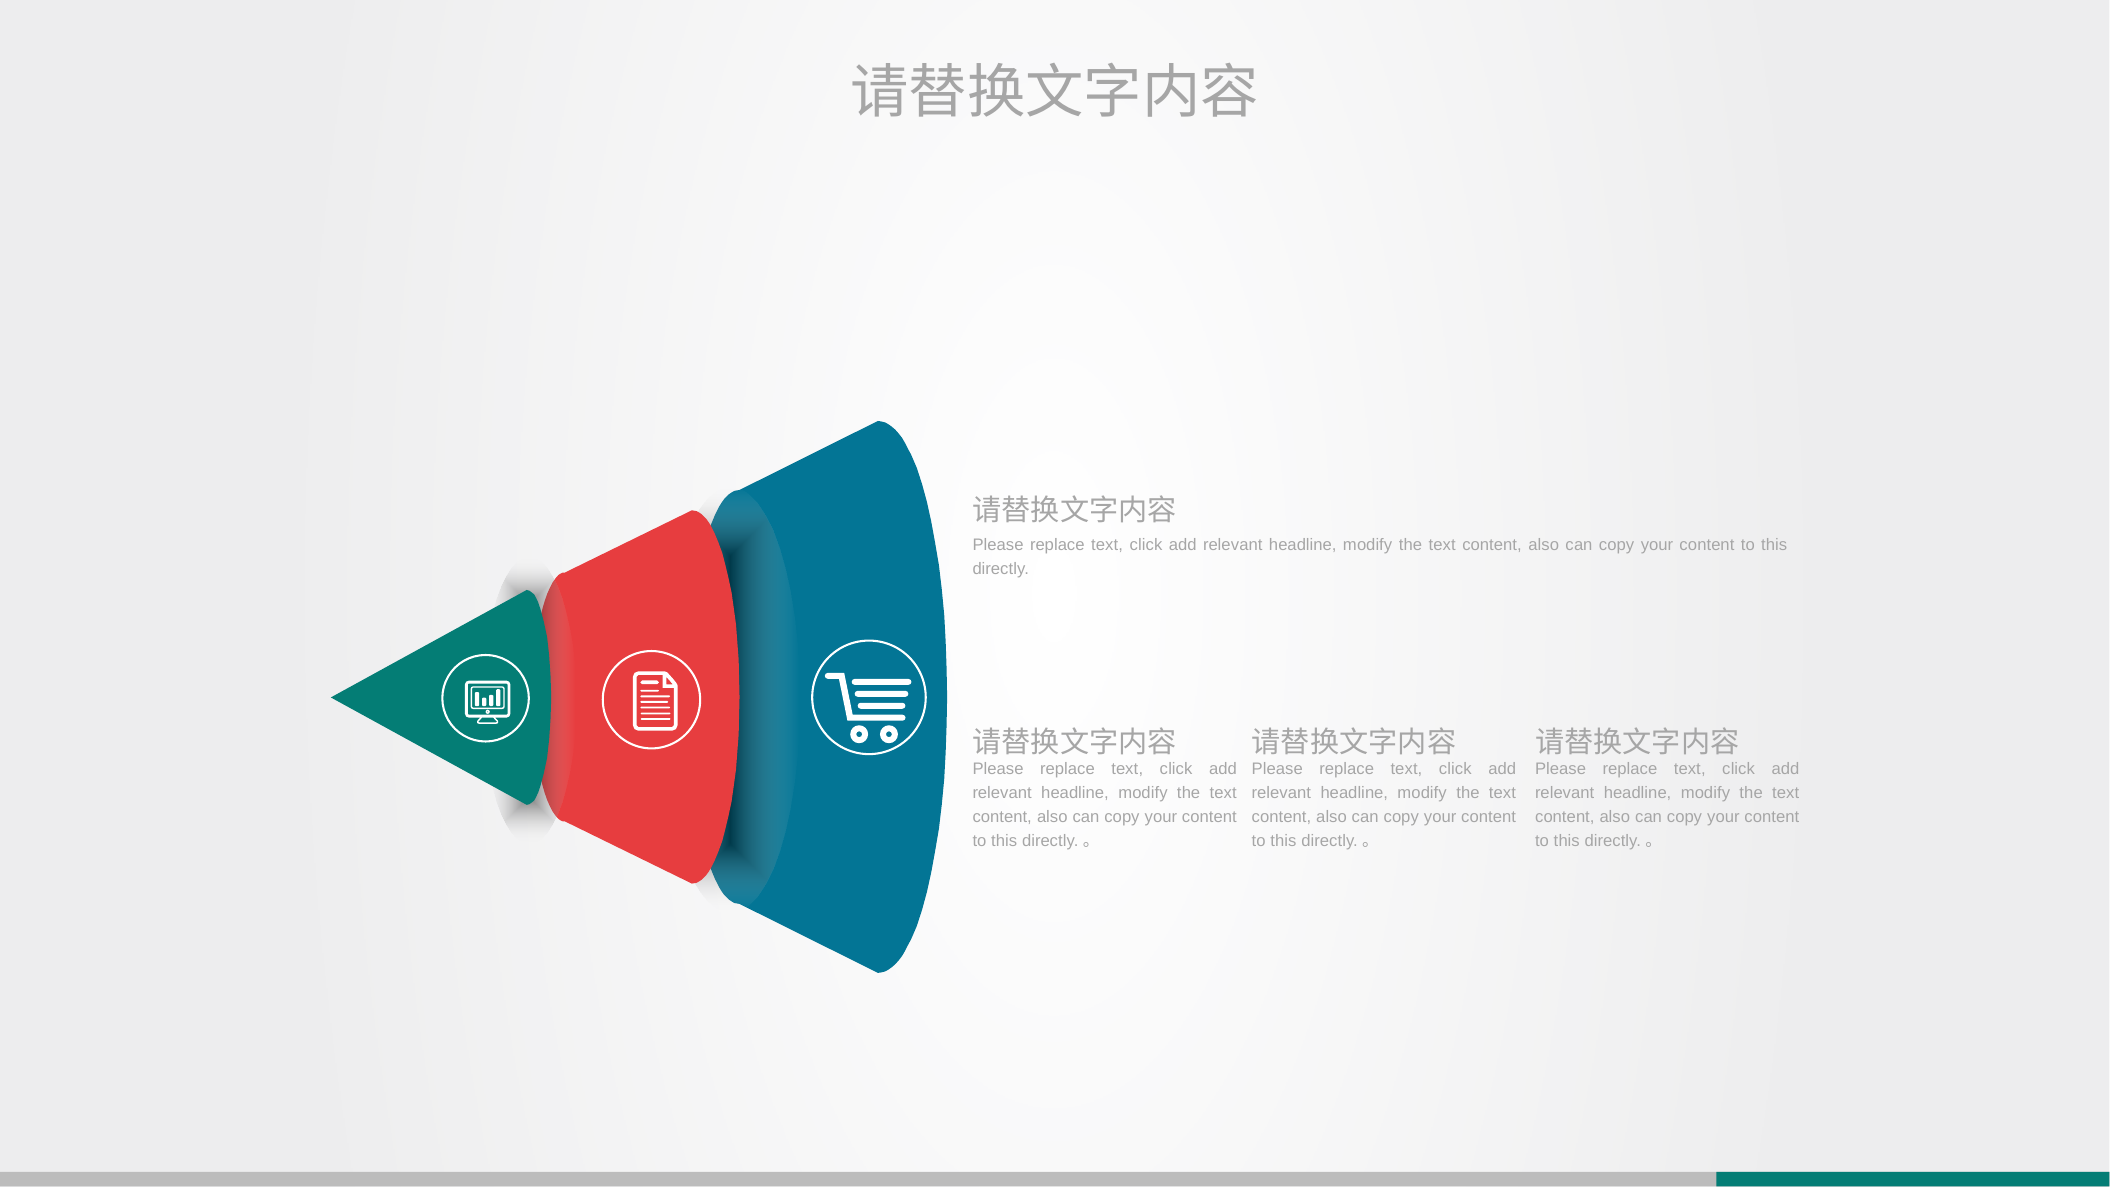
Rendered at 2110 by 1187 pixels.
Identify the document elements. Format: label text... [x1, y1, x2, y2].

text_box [309, 577, 597, 823]
text_box 请替换文字内容 [972, 716, 1238, 753]
text_box Please replace text, click add relevant headline, modify the text content, also can copy your content to this directly.。 [1534, 753, 1800, 850]
text_box 请替换文字内容 [727, 898, 756, 903]
text_box 请替换文字内容 [1251, 716, 1517, 753]
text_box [602, 650, 701, 749]
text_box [812, 640, 926, 755]
text_box 请替换文字内容 [972, 484, 1238, 527]
text_box 请替换文字内容 [722, 497, 756, 502]
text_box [442, 654, 529, 742]
text_box 请替换文字内容 [1534, 716, 1800, 753]
text_box Please replace text, click add relevant headline, modify the text content, also can copy your content to this directly.。 [1251, 753, 1517, 850]
text_box Please replace text, click add relevant headline, modify the text content, also can copy your content to this directly.。 [972, 753, 1238, 850]
picture [0, 0, 2110, 1171]
text_box [729, 420, 948, 973]
text_box Please replace text, click add relevant headline, modify the text content, also can copy your content to this directly. [972, 529, 1789, 578]
text_box 请替换文字内容 [820, 32, 1289, 124]
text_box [453, 566, 880, 833]
